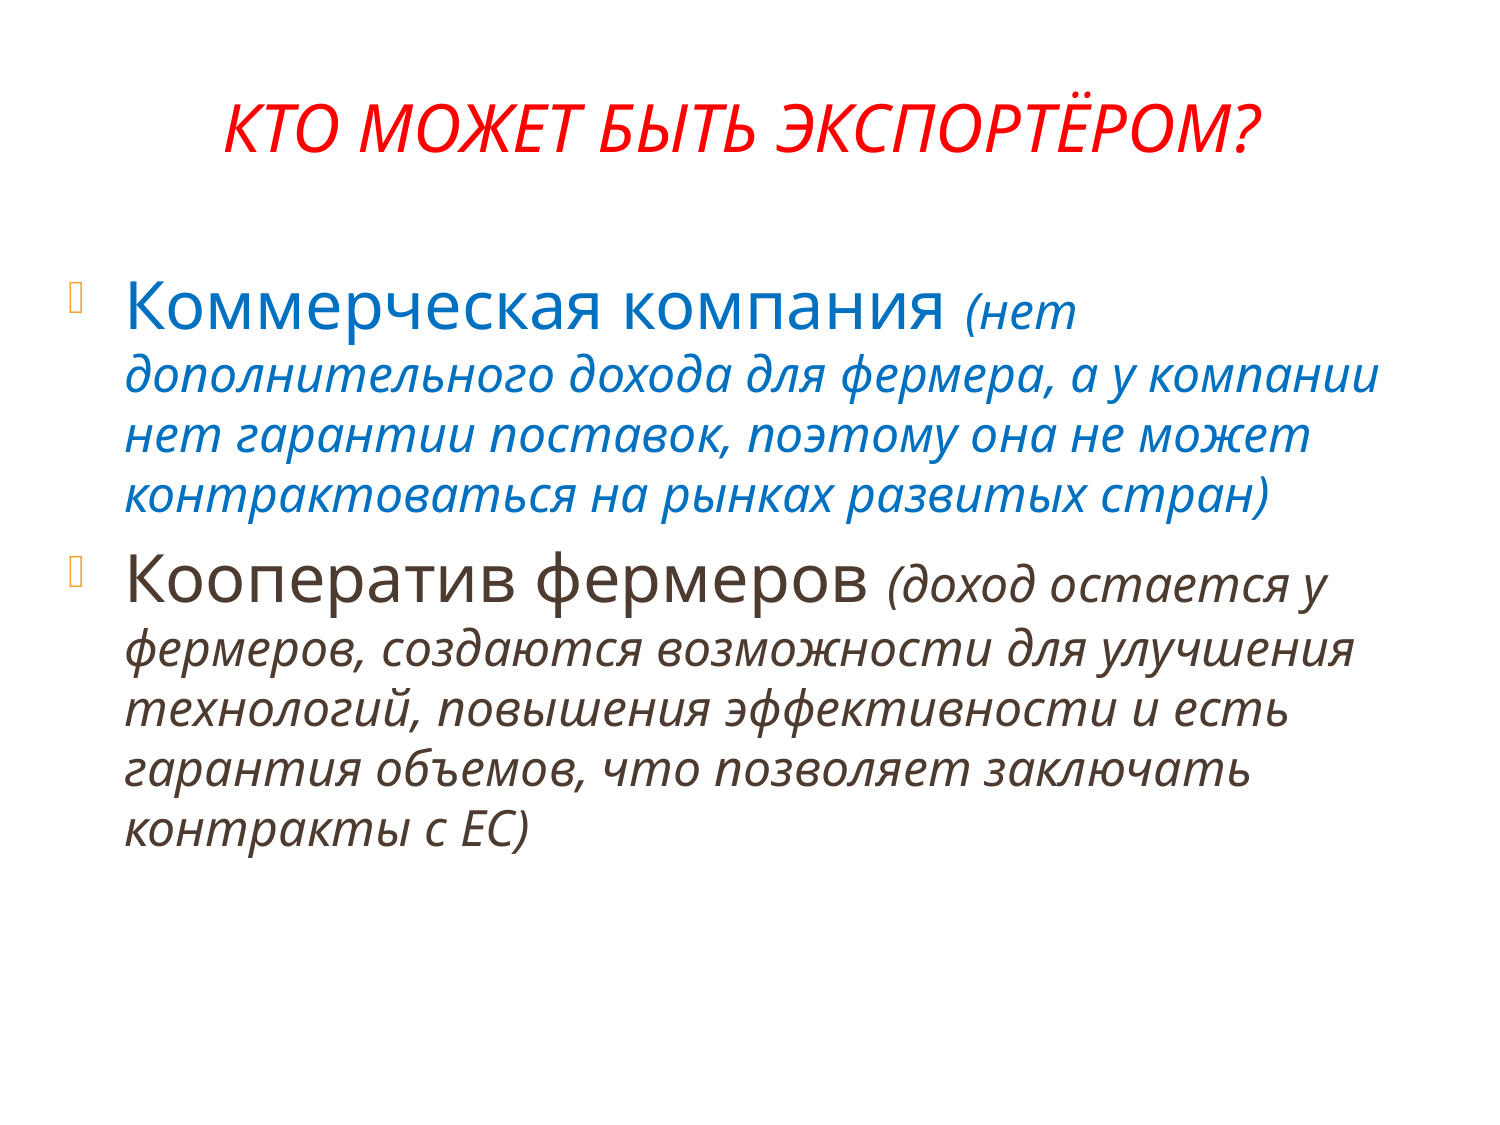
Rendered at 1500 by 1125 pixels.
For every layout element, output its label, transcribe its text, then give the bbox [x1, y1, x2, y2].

list Коммерческая компания (нет дополнительного дохода для фермера, а у компании нет гарантии поставок, поэтому она не может контрактоваться на рынках развитых стран) Кооператив фермеров (доход остается у фермеров, создаются возможности для улучшения технологий, повышения эффективности и есть гарантия объемов, что позволяет заключать контракты с ЕС) [53, 255, 1464, 965]
title Кто может быть экспортёром? [29, 19, 1455, 232]
